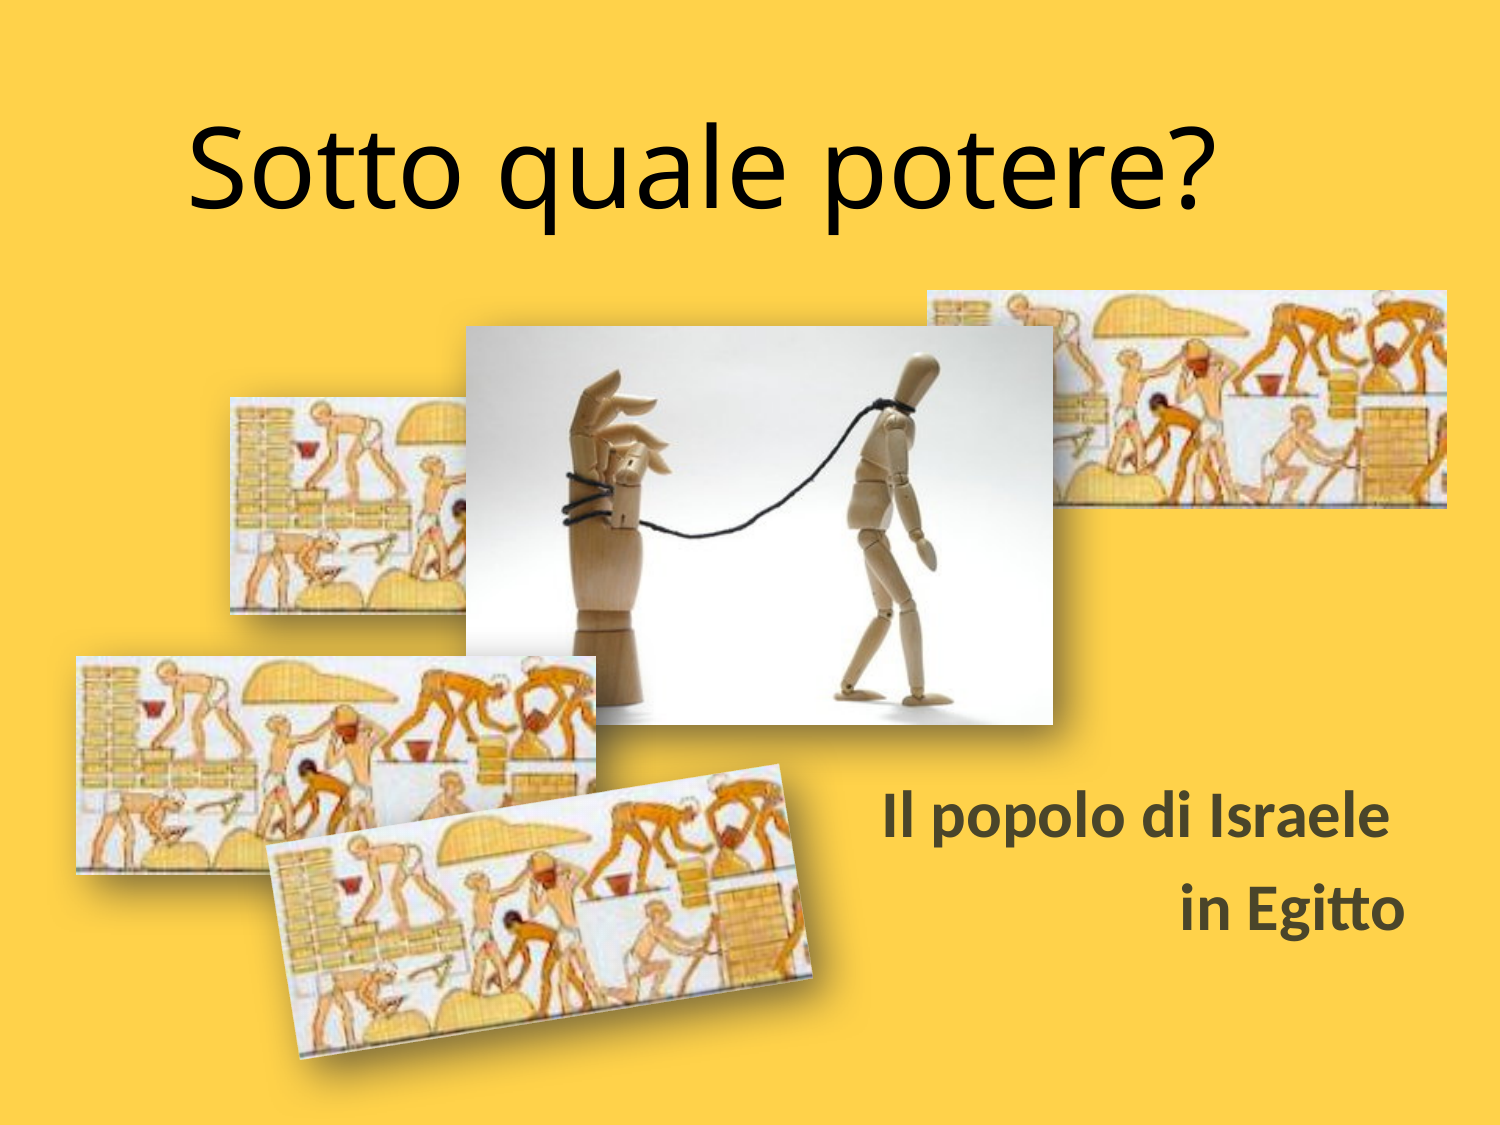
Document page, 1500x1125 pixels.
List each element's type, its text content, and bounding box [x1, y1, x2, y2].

picture [76, 290, 1447, 1059]
subtitle Il popolo di Israele in Egitto [684, 763, 1422, 1051]
title Sotto quale potere? [64, 42, 1340, 284]
